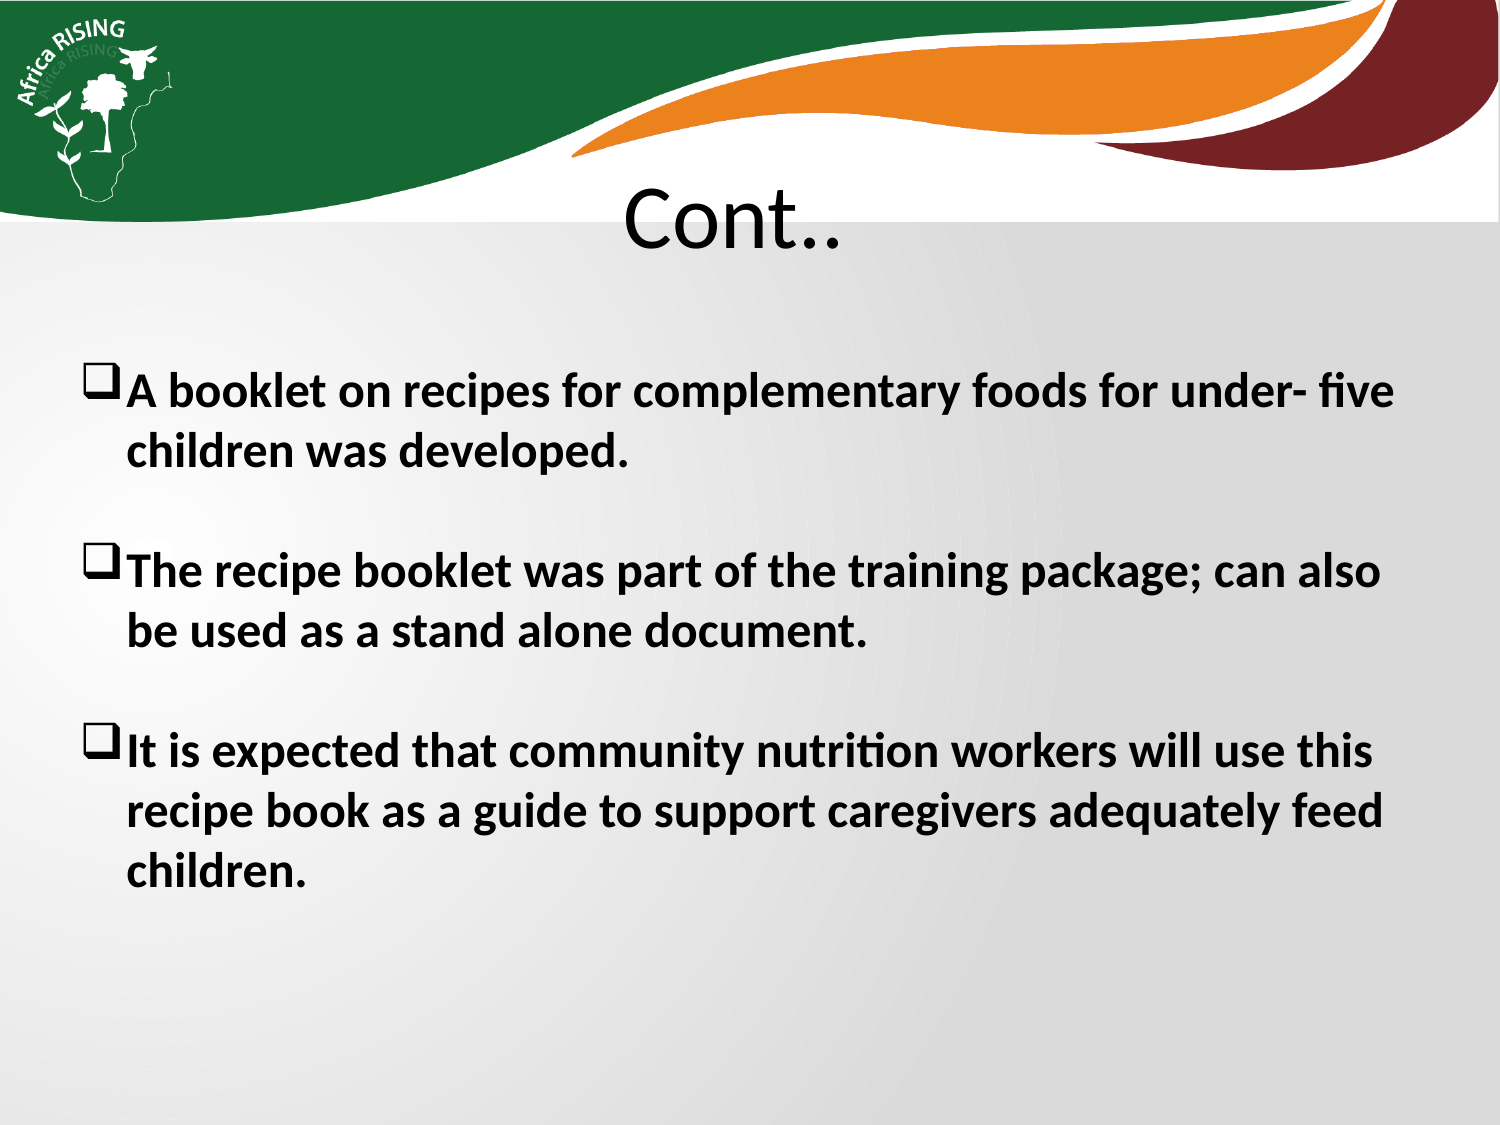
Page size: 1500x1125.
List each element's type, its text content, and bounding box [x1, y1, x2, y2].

list Cont.. [87, 149, 1363, 269]
text_box A booklet on recipes for complementary foods for under- five children was developed. The recipe booklet was part of the training package; can also be used as a stand alone document. It is expected that community nutrition workers will use this recipe book as a guide to support caregivers adequately feed children. [64, 349, 1459, 950]
picture [0, 0, 1499, 222]
